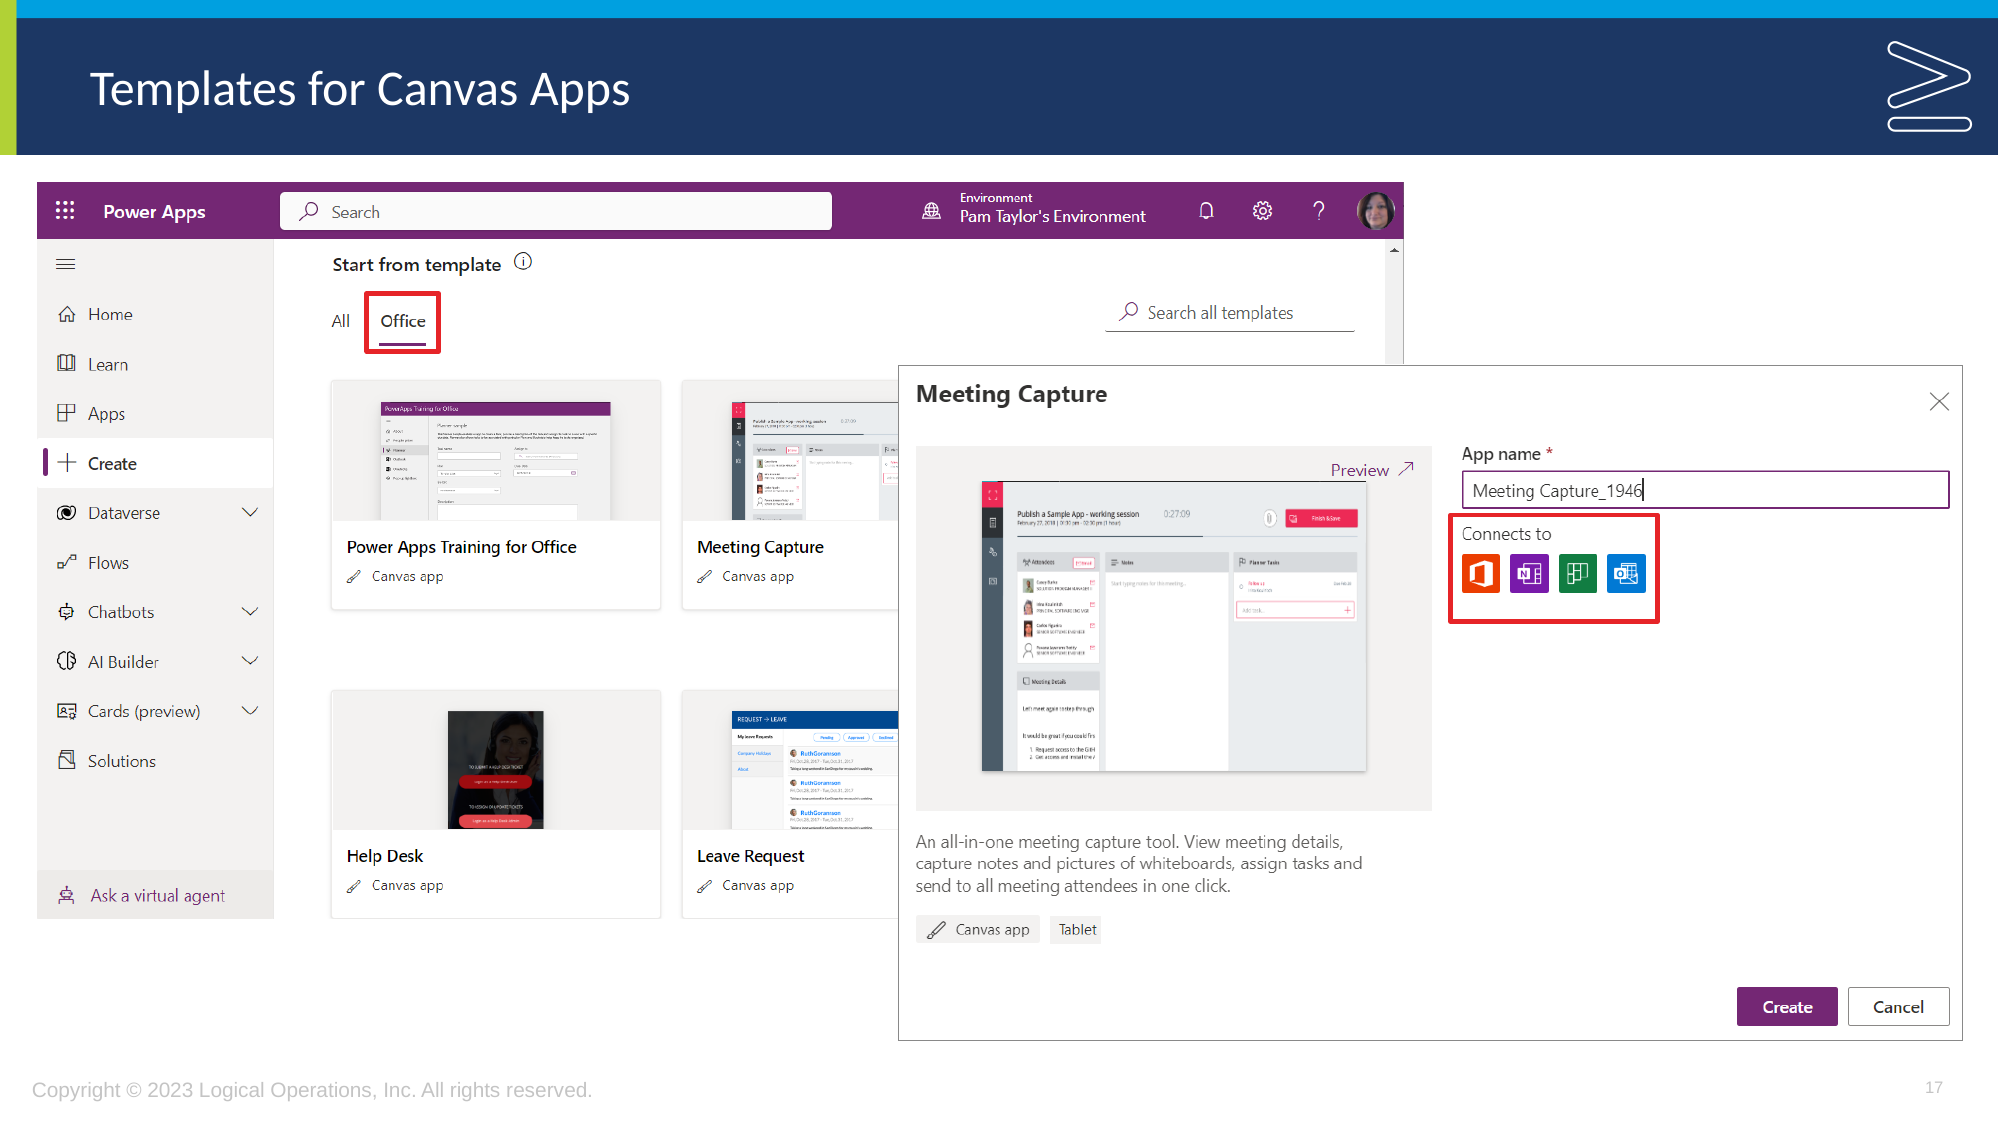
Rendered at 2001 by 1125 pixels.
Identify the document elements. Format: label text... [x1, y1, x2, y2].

title Templates for Canvas Apps [74, 16, 1850, 155]
slide_number 17 [1491, 1057, 1959, 1118]
picture [1850, 19, 1998, 155]
picture [0, 0, 74, 155]
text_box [36, 182, 1964, 1041]
